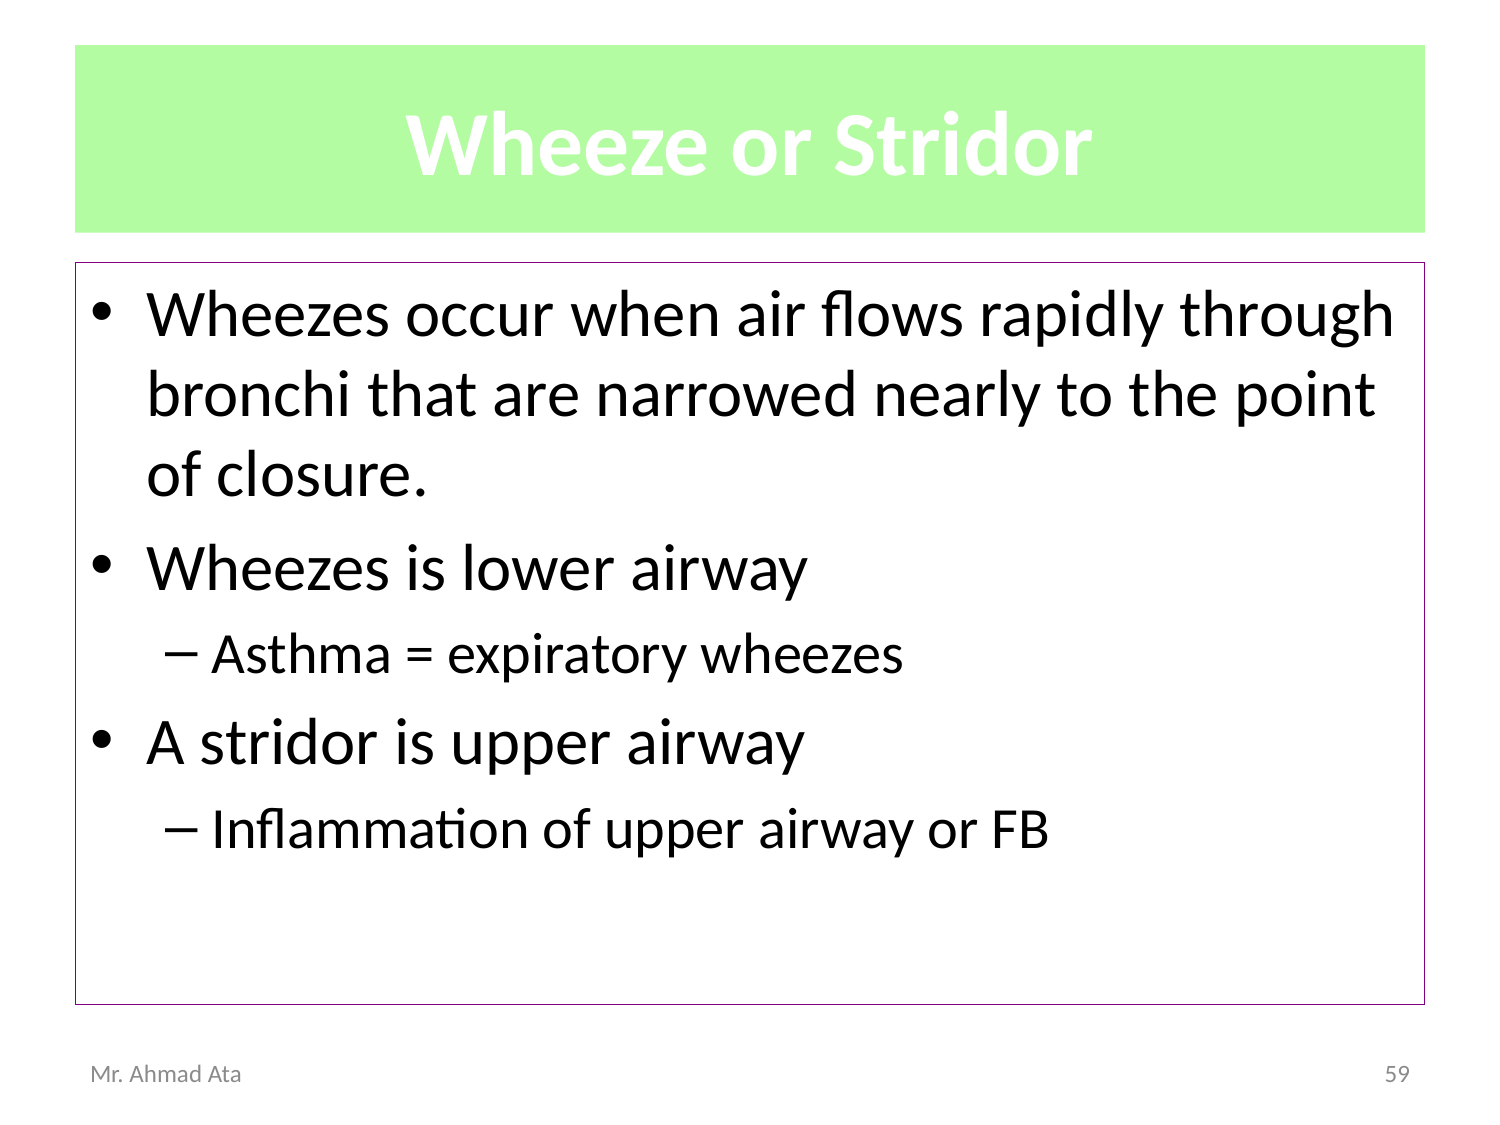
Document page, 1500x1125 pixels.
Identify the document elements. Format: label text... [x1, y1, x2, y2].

slide_number Mr. Ahmad Ata [75, 1042, 425, 1103]
slide_number 59 [1074, 1042, 1425, 1103]
title Wheeze or Stridor [75, 45, 1425, 233]
list Wheezes occur when air flows rapidly through bronchi that are narrowed nearly to the point of closure. Wheezes is lower airway Asthma = expiratory wheezes A stridor is upper airway Inflammation of upper airway or FB [75, 262, 1425, 1005]
